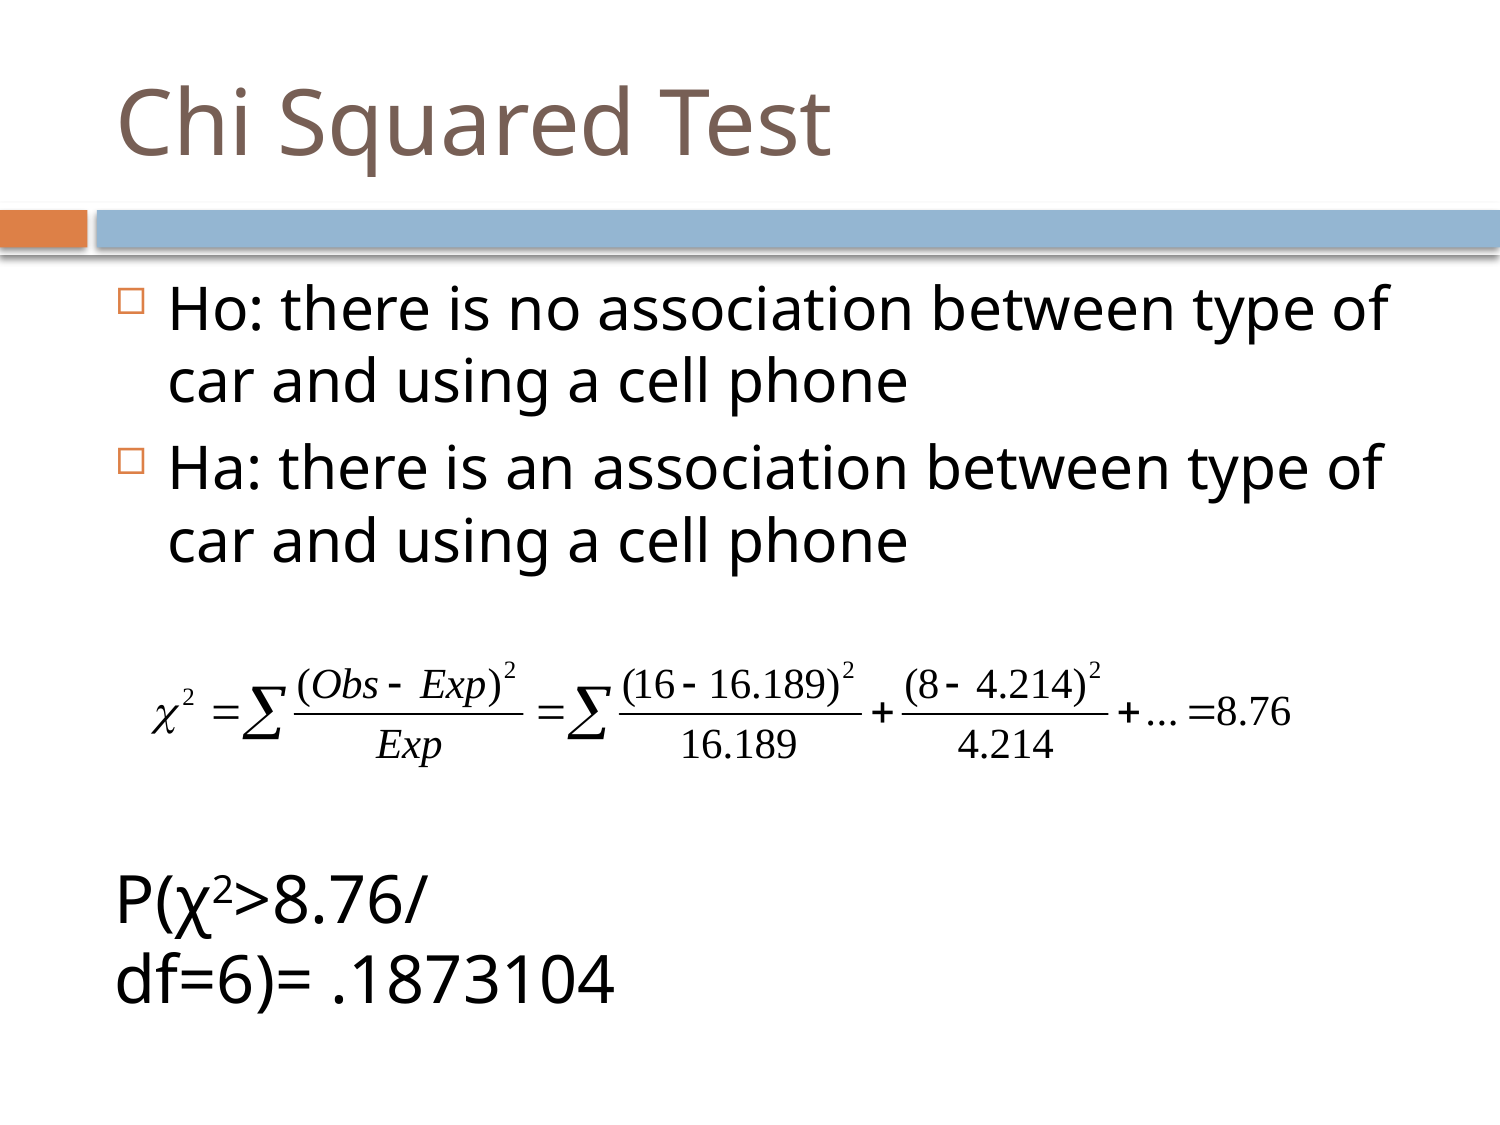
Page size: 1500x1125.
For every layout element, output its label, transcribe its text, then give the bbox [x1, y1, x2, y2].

list Ho: there is no association between type of car and using a cell phone Ha: there is an association between type of car and using a cell phone [100, 262, 1438, 1000]
text_box P(χ2>8.76/df=6)= .1873104 [99, 849, 875, 1025]
title Chi Squared Test [100, 37, 1438, 200]
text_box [144, 649, 1299, 776]
